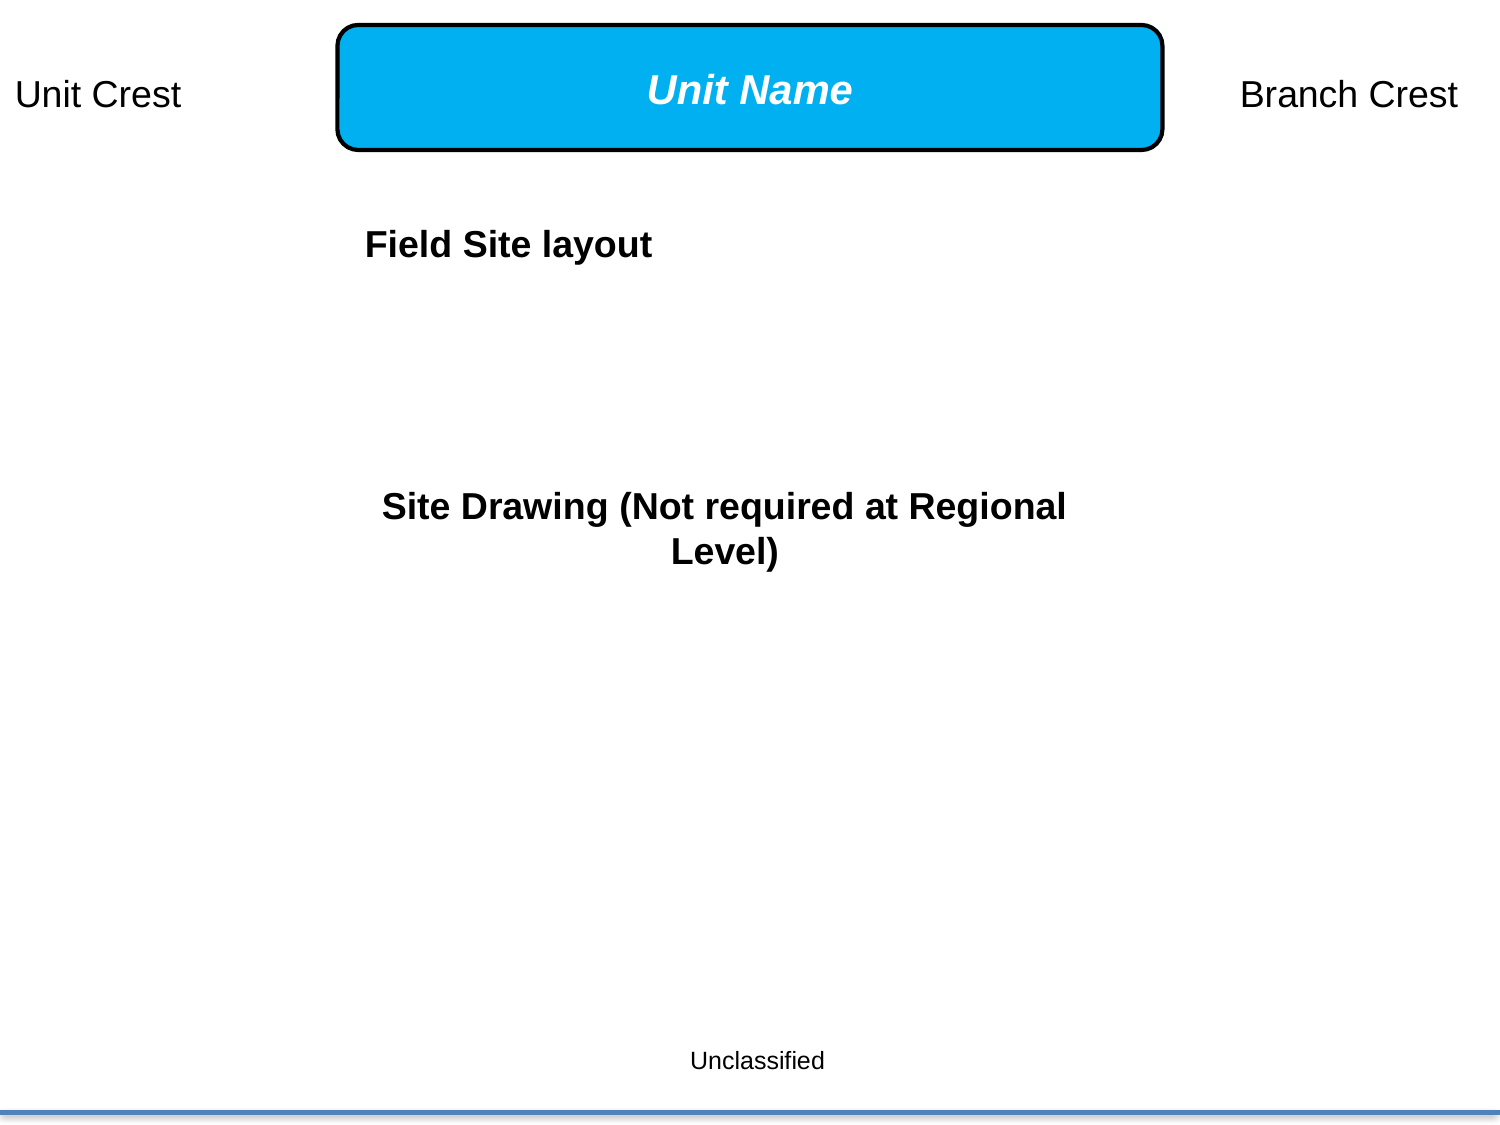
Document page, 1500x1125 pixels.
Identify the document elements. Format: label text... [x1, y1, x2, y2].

text_box Unit Name [335, 22, 1165, 153]
text_box Branch Crest [1224, 62, 1488, 123]
text_box Field Site layout [349, 212, 1175, 343]
text_box Site Drawing (Not required at Regional Level) [312, 474, 1138, 650]
text_box Unit Crest [0, 62, 238, 123]
text_box Unclassified [675, 1037, 841, 1083]
